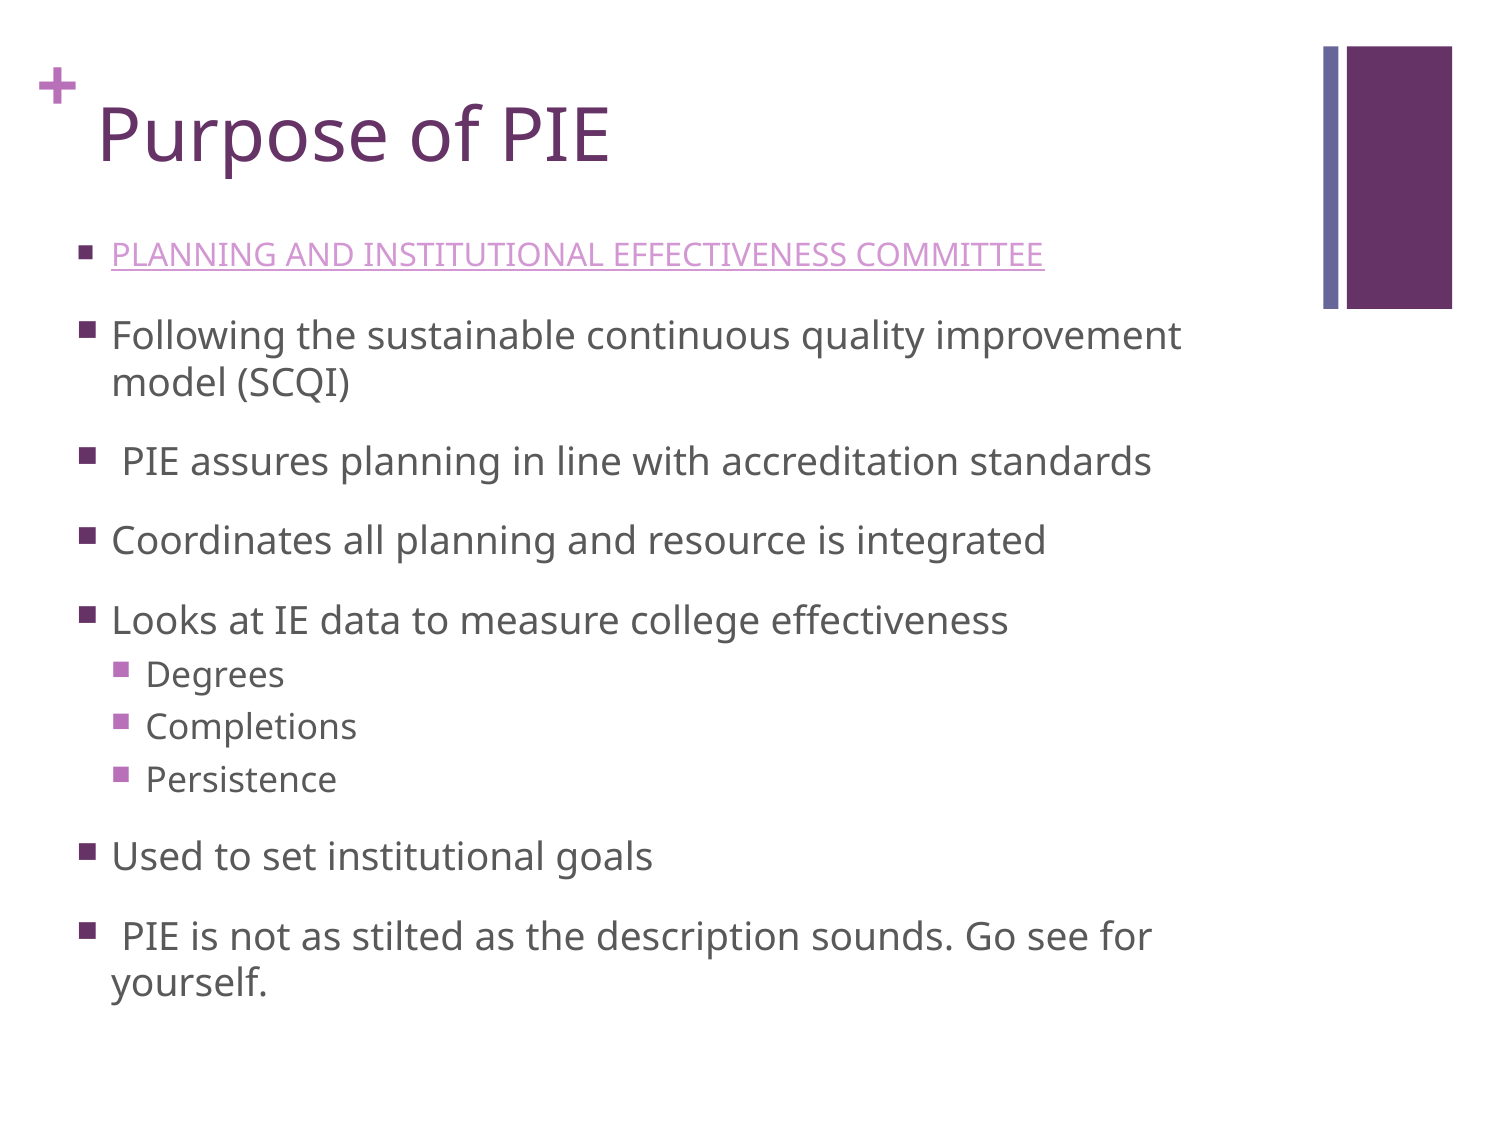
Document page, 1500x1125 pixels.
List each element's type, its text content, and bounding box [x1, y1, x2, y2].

title Purpose of PIE [81, 79, 1322, 183]
list PLANNING AND INSTITUTIONAL EFFECTIVENESS COMMITTEE Following the sustainable continuous quality improvement model (SCQI) PIE assures planning in line with accreditation standards Coordinates all planning and resource is integrated Looks at IE data to measure college effectiveness Degrees Completions Persistence Used to set institutional goals PIE is not as stilted as the description sounds. Go see for yourself. [61, 226, 1322, 1016]
